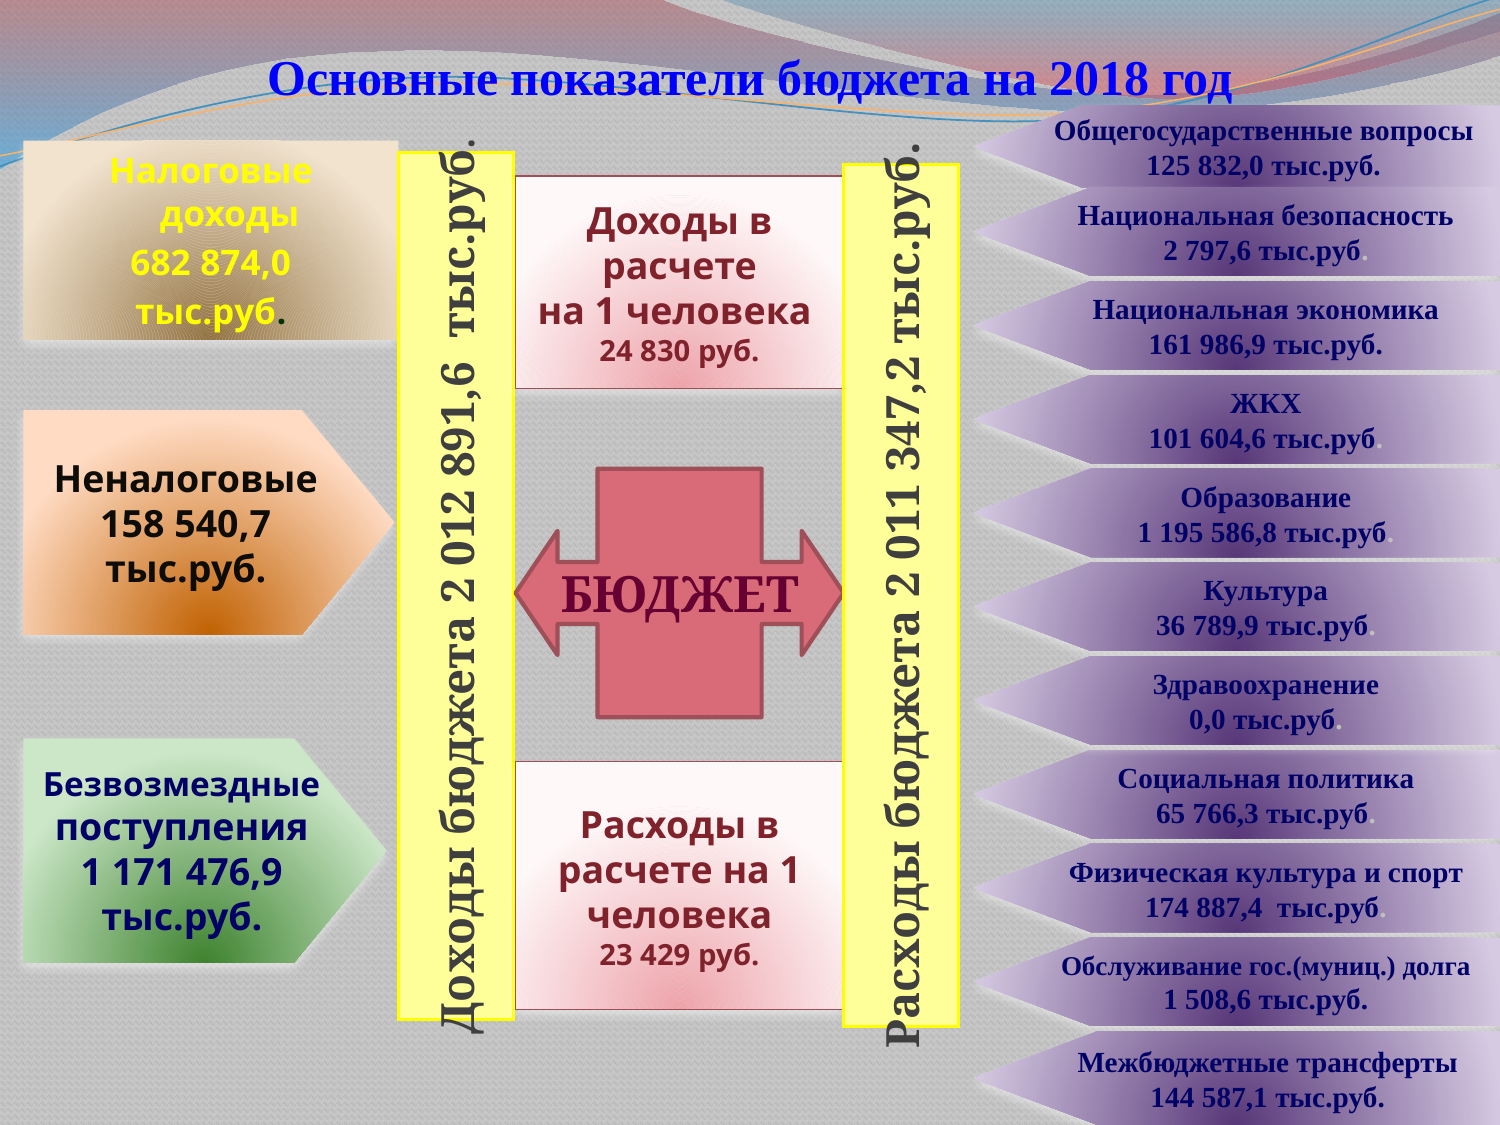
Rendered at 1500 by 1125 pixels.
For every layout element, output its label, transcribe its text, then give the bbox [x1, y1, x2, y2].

text_box Расходы бюджета 2 011 347,2 тыс.руб. [843, 164, 959, 1027]
text_box Культура 36 789,9 тыс.руб. [972, 562, 1500, 651]
text_box Расходы в расчете на 1 человека 23 429 руб. [515, 761, 843, 1010]
text_box Неналоговые 158 540,7 тыс.руб. [23, 410, 395, 635]
text_box Образование 1 195 586,8 тыс.руб. [972, 468, 1500, 558]
table_header Наименование [1081, 751, 1500, 757]
text_box Физическая культура и спорт 174 887,4 тыс.руб. [972, 843, 1500, 933]
text_box Межбюджетные трансферты 144 587,1 тыс.руб. [972, 1031, 1500, 1125]
text_box БЮДЖЕТ [513, 466, 843, 720]
text_box Здравоохранение 0,0 тыс.руб. [972, 656, 1500, 745]
text_box ЖКХ 101 604,6 тыс.руб. [972, 375, 1500, 464]
text_box [508, 177, 514, 398]
text_box Национальная безопасность 2 797,6 тыс.руб. [972, 187, 1500, 276]
text_box Доходы в расчете на 1 человека 24 830 руб. [515, 175, 843, 389]
title Основные показатели бюджета на 2018 год [0, 0, 1500, 106]
list Налоговые доходы 682 874,0 тыс.руб. [23, 140, 399, 340]
text_box Доходы бюджета 2 012 891,6 тыс.руб. [398, 152, 514, 1020]
text_box Безвозмездные поступления 1 171 476,9 тыс.руб. [23, 738, 387, 963]
text_box Социальная политика 65 766,3 тыс.руб. [972, 754, 1500, 839]
text_box [508, 763, 514, 1020]
text_box Национальная экономика 161 986,9 тыс.руб. . [972, 281, 1500, 370]
text_box Обслуживание гос.(муниц.) долга 1 508,6 тыс.руб. [972, 937, 1500, 1026]
text_box Общегосударственные вопросы 125 832,0 тыс.руб. [972, 105, 1500, 188]
